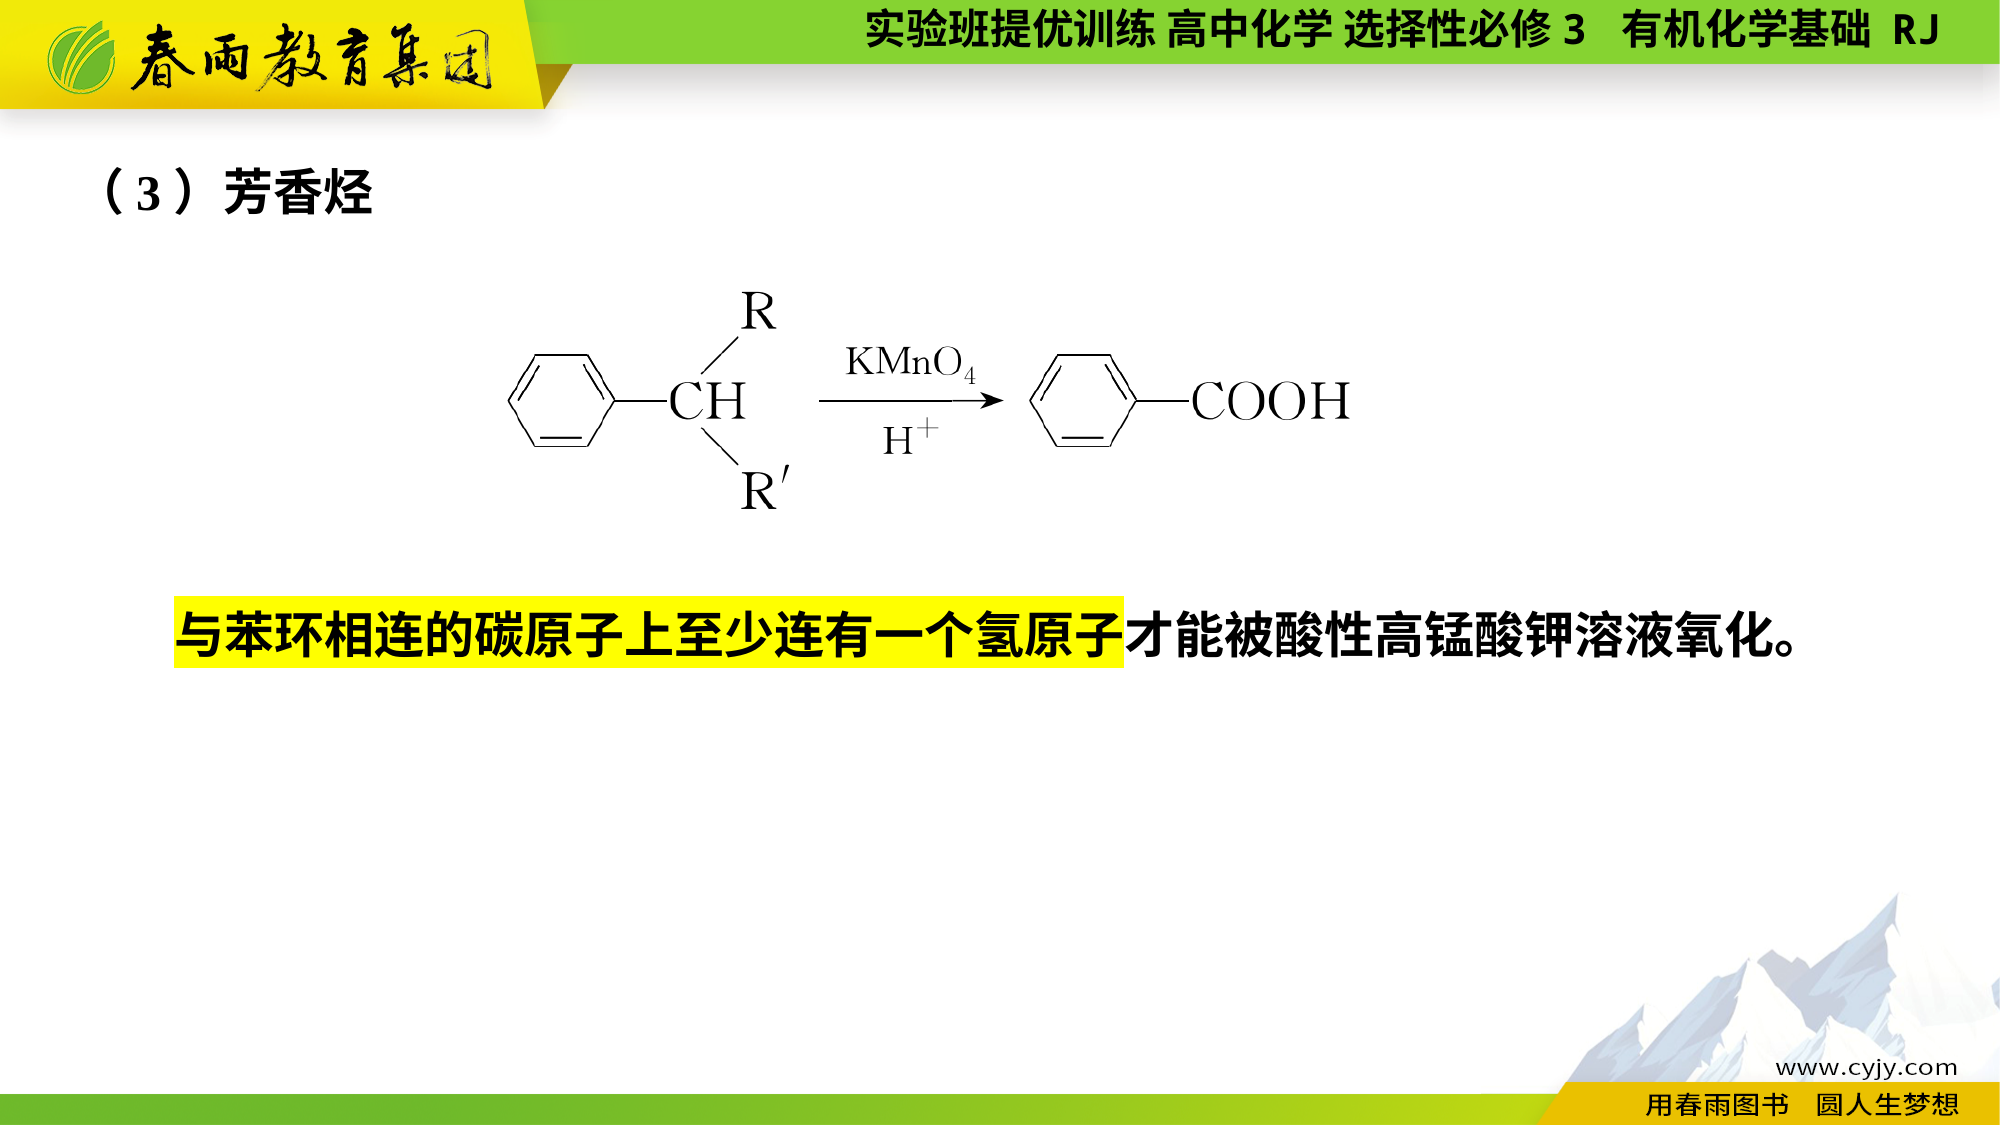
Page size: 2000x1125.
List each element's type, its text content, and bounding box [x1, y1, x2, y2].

list （3）芳香烃 与苯环相连的碳原子上至少连有一个氢原子才能被酸性高锰酸钾溶液氧化。 [59, 122, 1944, 678]
picture [0, 0, 2000, 1125]
